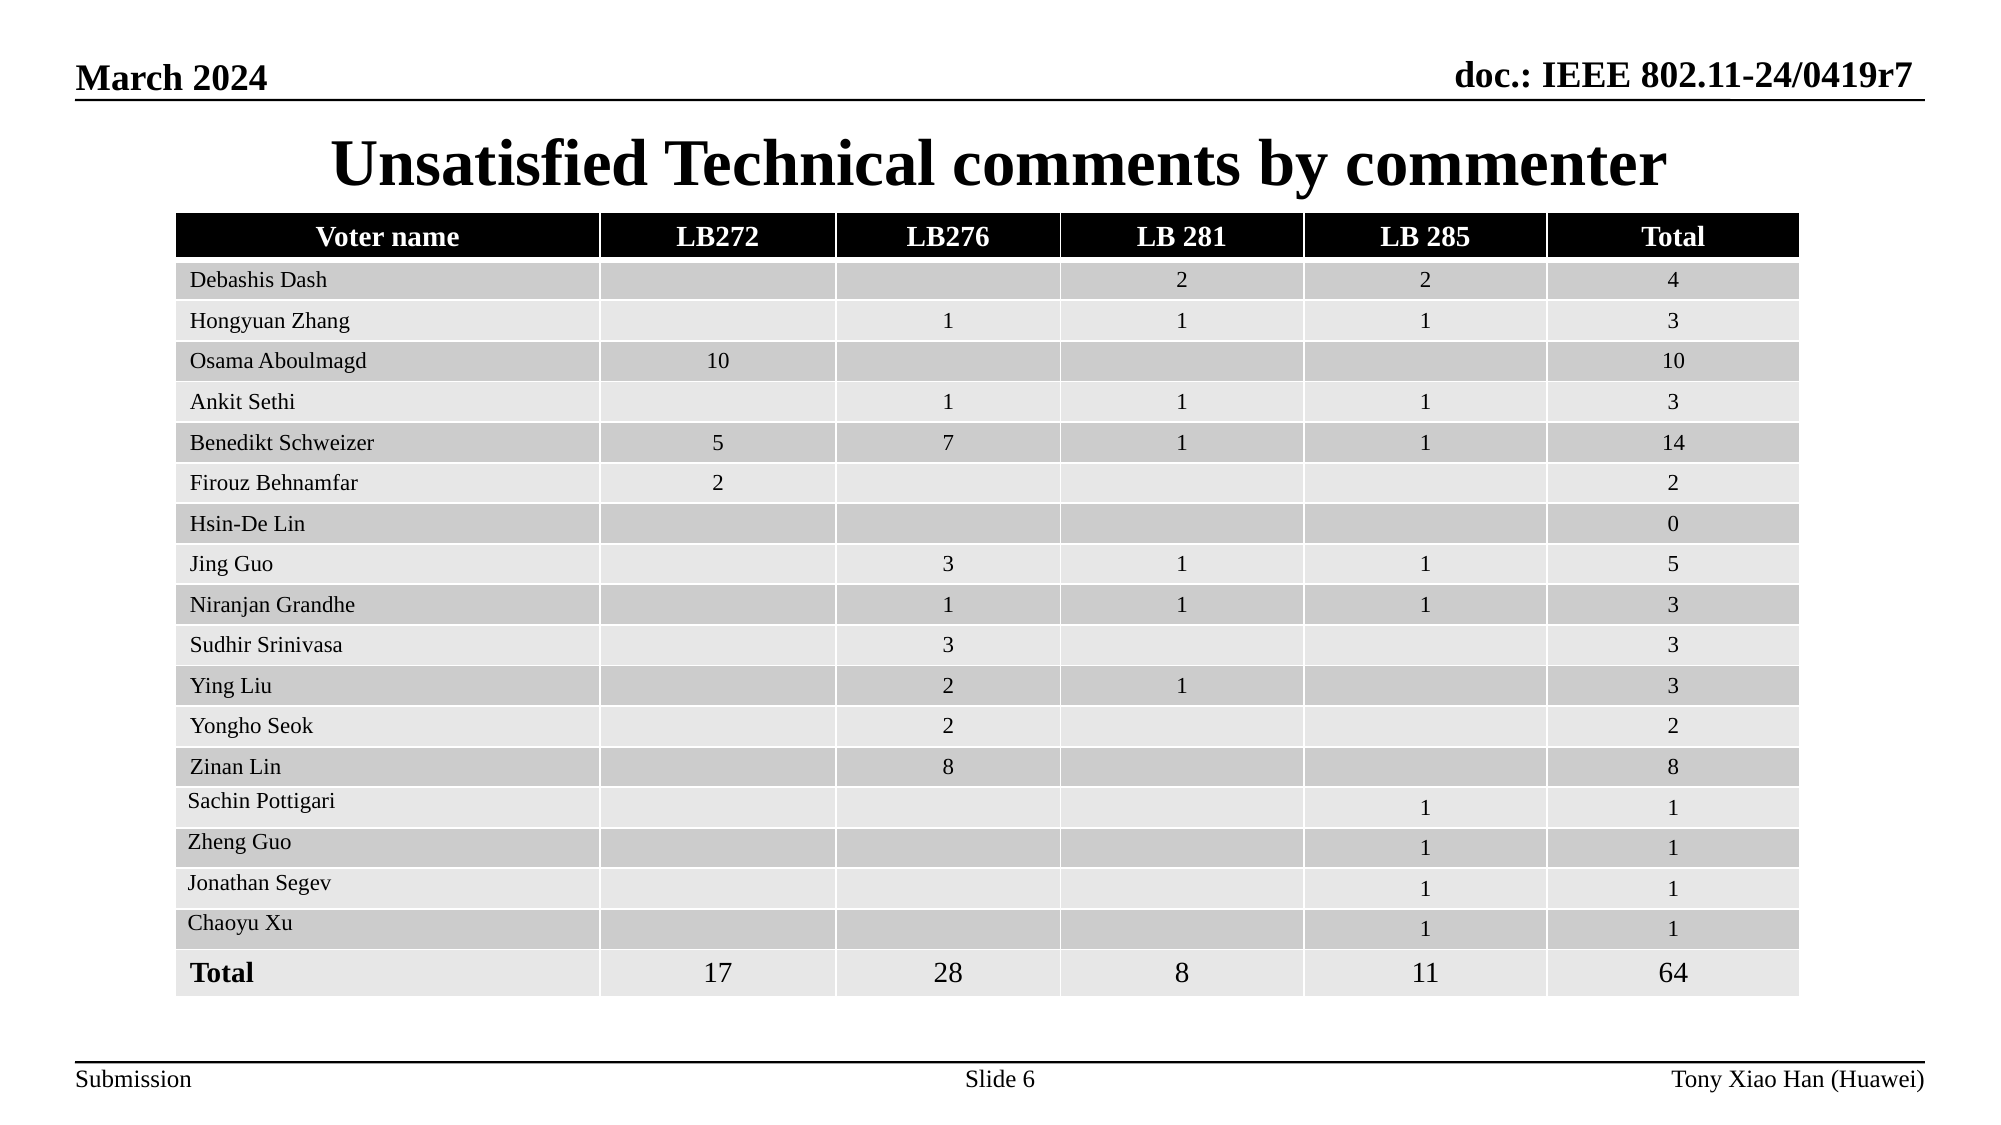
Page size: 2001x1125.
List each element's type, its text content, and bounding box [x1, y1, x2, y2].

table_cell Sachin Pottigari [176, 788, 599, 827]
table_cell [1061, 464, 1303, 502]
table_cell [1061, 829, 1303, 867]
table_cell [1305, 748, 1546, 786]
table_cell 2 [1548, 707, 1799, 746]
table_cell 0 [1548, 504, 1799, 543]
table_cell 1 [1305, 829, 1546, 867]
title Unsatisfied Technical comments by commenter [75, 117, 1925, 200]
table_cell 1 [837, 382, 1060, 421]
table_cell 3 [837, 545, 1060, 583]
table_cell [1061, 869, 1303, 908]
table_cell 4 [1548, 263, 1799, 299]
table_cell [601, 626, 835, 665]
table_cell 3 [1548, 382, 1799, 421]
table_cell [1305, 504, 1546, 543]
table_header LB272 [601, 213, 835, 257]
table_cell Ying Liu [176, 666, 599, 705]
table_cell [1061, 707, 1303, 746]
table_cell Hongyuan Zhang [176, 301, 599, 340]
table_cell 1 [1061, 666, 1303, 705]
table_cell [601, 788, 835, 827]
table_cell [601, 504, 835, 543]
table_cell 5 [601, 423, 835, 462]
table_cell [601, 666, 835, 705]
table_cell [601, 545, 835, 583]
table_cell [601, 382, 835, 421]
table_cell [601, 585, 835, 624]
table_cell 14 [1548, 423, 1799, 462]
table_cell 28 [837, 950, 1060, 996]
table_cell [837, 869, 1060, 908]
table_cell [837, 910, 1060, 949]
table_cell 1 [1305, 910, 1546, 949]
table_cell Jonathan Segev [176, 869, 599, 908]
table_cell 1 [837, 301, 1060, 340]
table_header LB276 [837, 213, 1060, 257]
table_cell Sudhir Srinivasa [176, 626, 599, 665]
table_cell 1 [1305, 585, 1546, 624]
table_header LB 281 [1061, 213, 1303, 257]
table_cell 1 [1061, 301, 1303, 340]
table_cell 10 [601, 342, 835, 381]
table_cell [1305, 342, 1546, 381]
table_cell 1 [837, 585, 1060, 624]
table_cell Zheng Guo [176, 829, 599, 867]
table_cell [601, 910, 835, 949]
table_cell 3 [1548, 585, 1799, 624]
table_cell 8 [1548, 748, 1799, 786]
table_cell 2 [1305, 263, 1546, 299]
table_cell 1 [1548, 829, 1799, 867]
table_cell Jing Guo [176, 545, 599, 583]
table_cell Firouz Behnamfar [176, 464, 599, 502]
table_cell [1061, 910, 1303, 949]
table_cell Chaoyu Xu [176, 910, 599, 949]
table_cell 2 [1548, 464, 1799, 502]
table_header Voter name [176, 213, 599, 257]
table_cell 1 [1548, 788, 1799, 827]
table_cell Benedikt Schweizer [176, 423, 599, 462]
table_cell [837, 342, 1060, 381]
table_cell 64 [1548, 950, 1799, 996]
table_cell 1 [1061, 423, 1303, 462]
table_cell [1061, 504, 1303, 543]
table_cell 3 [1548, 301, 1799, 340]
table_cell 3 [837, 626, 1060, 665]
table_cell 7 [837, 423, 1060, 462]
table_cell 1 [1305, 869, 1546, 908]
table_cell [837, 788, 1060, 827]
table_cell 11 [1305, 950, 1546, 996]
table_cell [1305, 464, 1546, 502]
table_cell [1061, 788, 1303, 827]
table_cell [1061, 748, 1303, 786]
table_cell 1 [1061, 585, 1303, 624]
table_cell [601, 263, 835, 299]
table_cell 1 [1061, 545, 1303, 583]
table_cell 2 [601, 464, 835, 502]
table_cell 1 [1305, 788, 1546, 827]
table_header Total [1548, 213, 1799, 257]
table_cell 2 [837, 666, 1060, 705]
table_cell [601, 748, 835, 786]
table_cell 1 [1305, 423, 1546, 462]
table_cell [601, 869, 835, 908]
table_cell [1305, 666, 1546, 705]
table_cell [837, 504, 1060, 543]
table_cell 8 [1061, 950, 1303, 996]
table_cell Hsin-De Lin [176, 504, 599, 543]
table_cell Debashis Dash [176, 263, 599, 299]
table_cell [837, 829, 1060, 867]
table_cell 2 [837, 707, 1060, 746]
table_cell Ankit Sethi [176, 382, 599, 421]
table_cell 1 [1548, 910, 1799, 949]
table_cell [601, 707, 835, 746]
table_cell 10 [1548, 342, 1799, 381]
table_cell 1 [1305, 382, 1546, 421]
table_cell [837, 464, 1060, 502]
table_cell Yongho Seok [176, 707, 599, 746]
table_cell 8 [837, 748, 1060, 786]
table_cell [1305, 707, 1546, 746]
table_cell 1 [1061, 382, 1303, 421]
table_cell 2 [1061, 263, 1303, 299]
table_header LB 285 [1305, 213, 1546, 257]
table_cell [1061, 626, 1303, 665]
table_cell Osama Aboulmagd [176, 342, 599, 381]
table_cell 3 [1548, 666, 1799, 705]
table_cell [601, 829, 835, 867]
table_cell 1 [1548, 869, 1799, 908]
table_cell 17 [601, 950, 835, 996]
table_cell [1305, 626, 1546, 665]
table_cell Zinan Lin [176, 748, 599, 786]
table_cell [837, 263, 1060, 299]
table_cell 1 [1305, 545, 1546, 583]
table_cell [601, 301, 835, 340]
table_cell 5 [1548, 545, 1799, 583]
table_cell Niranjan Grandhe [176, 585, 599, 624]
table_cell Total [176, 950, 599, 996]
table_cell 1 [1305, 301, 1546, 340]
table_cell [1061, 342, 1303, 381]
table_cell 3 [1548, 626, 1799, 665]
